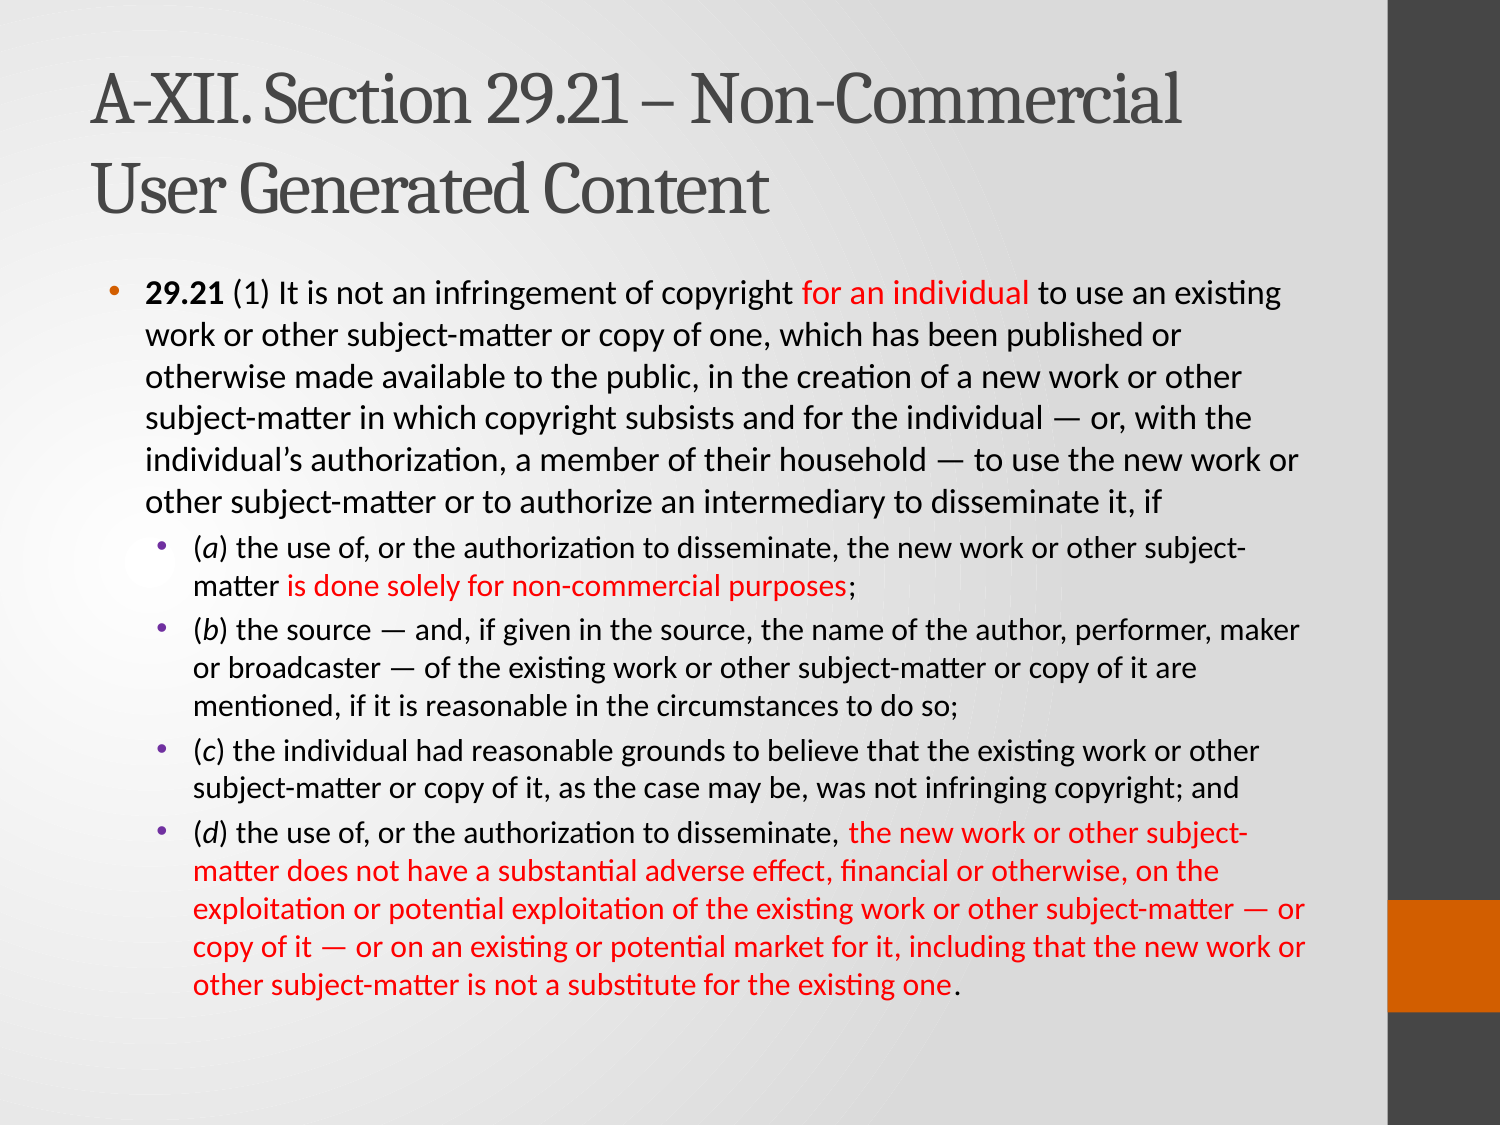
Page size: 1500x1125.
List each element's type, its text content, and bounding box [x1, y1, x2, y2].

list 29.21 (1) It is not an infringement of copyright for an individual to use an existing work or other subject-matter or copy of one, which has been published or otherwise made available to the public, in the creation of a new work or other subject-matter in which copyright subsists and for the individual — or, with the individual’s authorization, a member of their household — to use the new work or other subject-matter or to authorize an intermediary to disseminate it, if (a) the use of, or the authorization to disseminate, the new work or other subject-matter is done solely for non-commercial purposes; (b) the source — and, if given in the source, the name of the author, performer, maker or broadcaster — of the existing work or other subject-matter or copy of it are mentioned, if it is reasonable in the circumstances to do so; (c) the individual had reasonable grounds to believe that the existing work or other subject-matter or copy of it, as the case may be, was not infringing copyright; and (d) the use of, or the authorization to disseminate, the new work or other subject-matter does not have a substantial adverse effect, financial or otherwise, on the exploitation or potential exploitation of the existing work or other subject-matter — or copy of it — or on an existing or potential market for it, including that the new work or other subject-matter is not a substitute for the existing one. [75, 262, 1325, 1050]
title A-XII. Section 29.21 – Non-Commercial User Generated Content [75, 45, 1325, 233]
